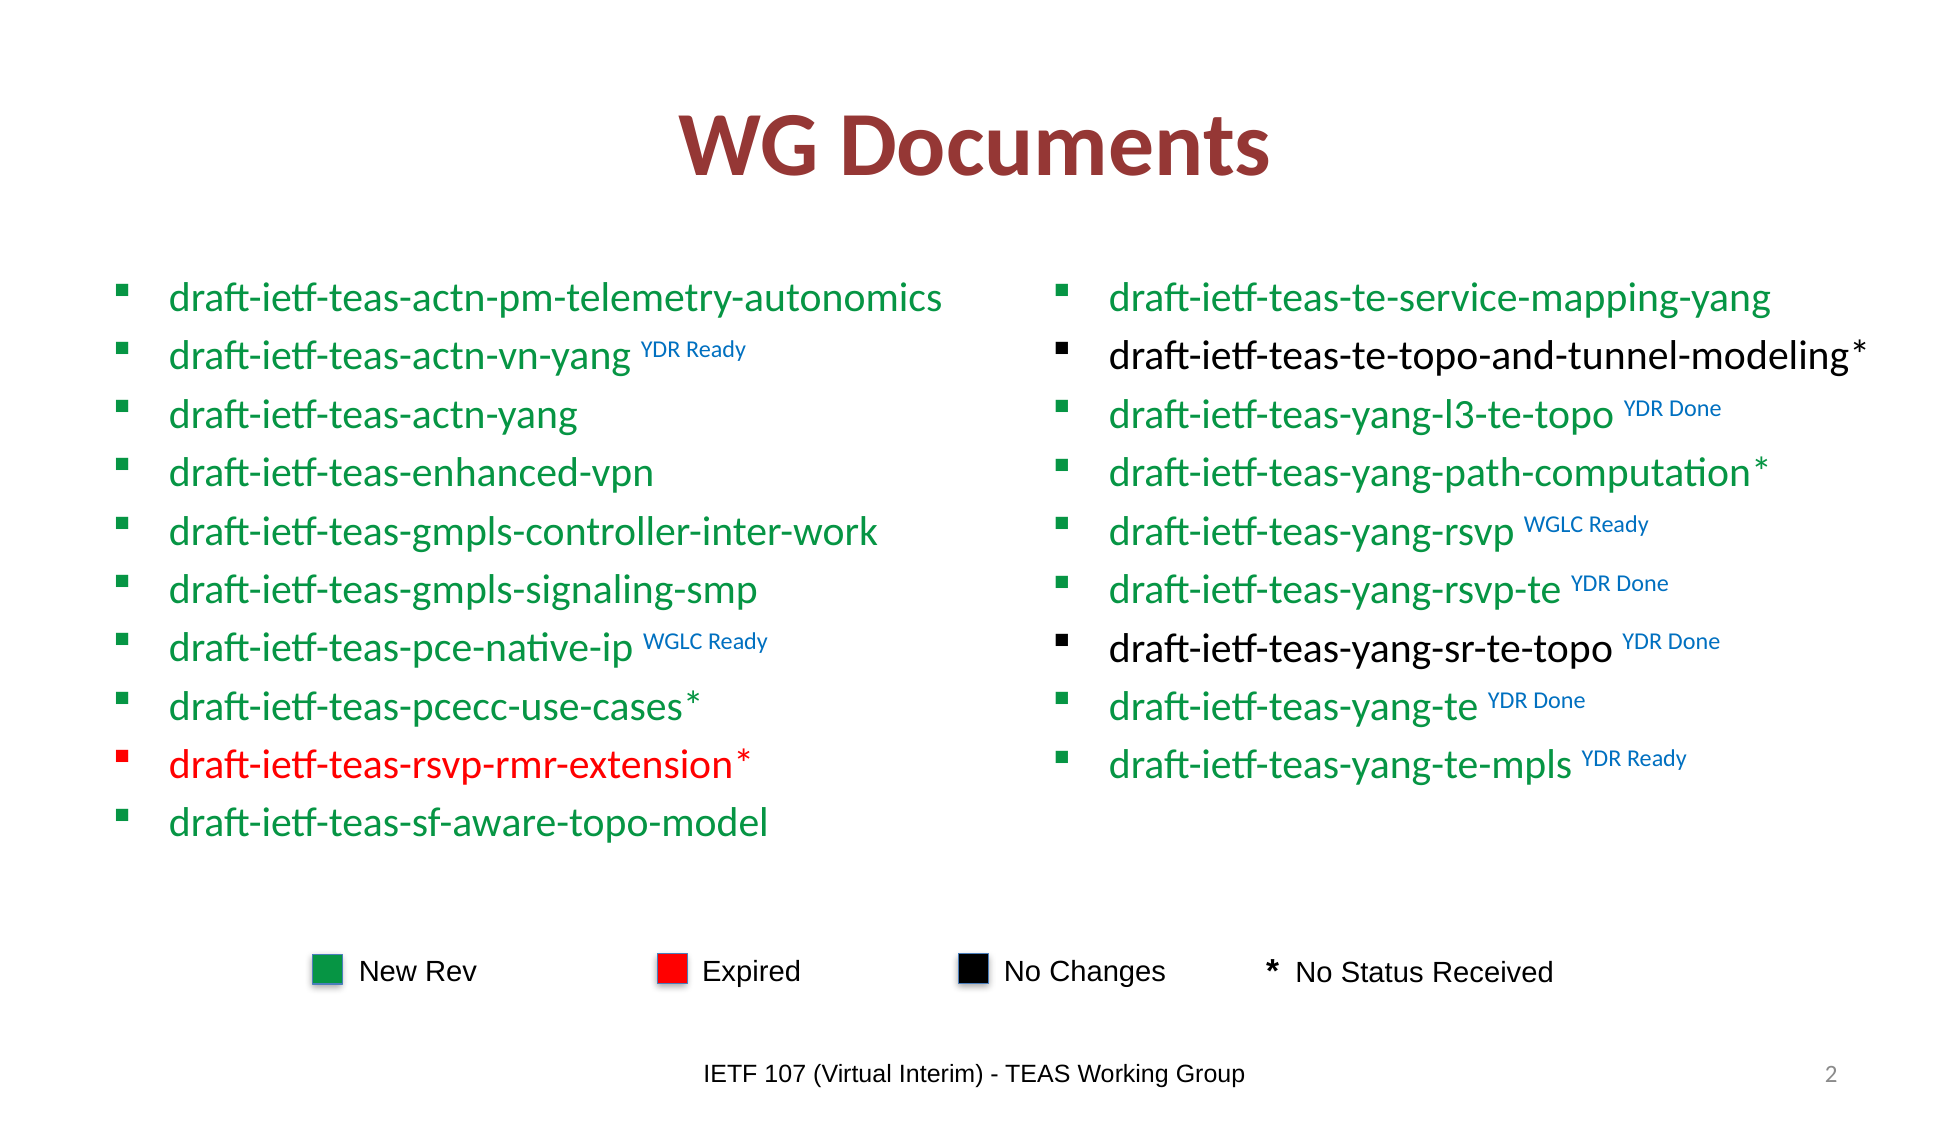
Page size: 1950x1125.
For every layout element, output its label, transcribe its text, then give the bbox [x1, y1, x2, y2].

slide_number 2 [1397, 1042, 1853, 1103]
text_box New Rev [255, 939, 581, 1000]
text_box Expired [589, 939, 915, 1000]
title WG Documents [97, 45, 1853, 233]
text_box [958, 953, 989, 984]
text_box [312, 954, 343, 985]
text_box draft-ietf-teas-te-service-mapping-yang draft-ietf-teas-te-topo-and-tunnel-modeling* draft-ietf-teas-yang-l3-te-topo YDR Done draft-ietf-teas-yang-path-computation* draft-ietf-teas-yang-rsvp WGLC Ready draft-ietf-teas-yang-rsvp-te YDR Done draft-ietf-teas-yang-sr-te-topo YDR Done draft-ietf-teas-yang-te YDR Done draft-ietf-teas-yang-te-mpls YDR Ready [1037, 262, 1915, 1005]
text_box * No Status Received [1247, 939, 1573, 1000]
text_box [657, 953, 688, 984]
footer IETF 107 (Virtual Interim) - TEAS Working Group [666, 1042, 1284, 1103]
text_box No Changes [922, 939, 1247, 1000]
list draft-ietf-teas-actn-pm-telemetry-autonomics draft-ietf-teas-actn-vn-yang YDR Ready draft-ietf-teas-actn-yang draft-ietf-teas-enhanced-vpn draft-ietf-teas-gmpls-controller-inter-work draft-ietf-teas-gmpls-signaling-smp draft-ietf-teas-pce-native-ip WGLC Ready draft-ietf-teas-pcecc-use-cases* draft-ietf-teas-rsvp-rmr-extension* draft-ietf-teas-sf-aware-topo-model [97, 262, 975, 1005]
